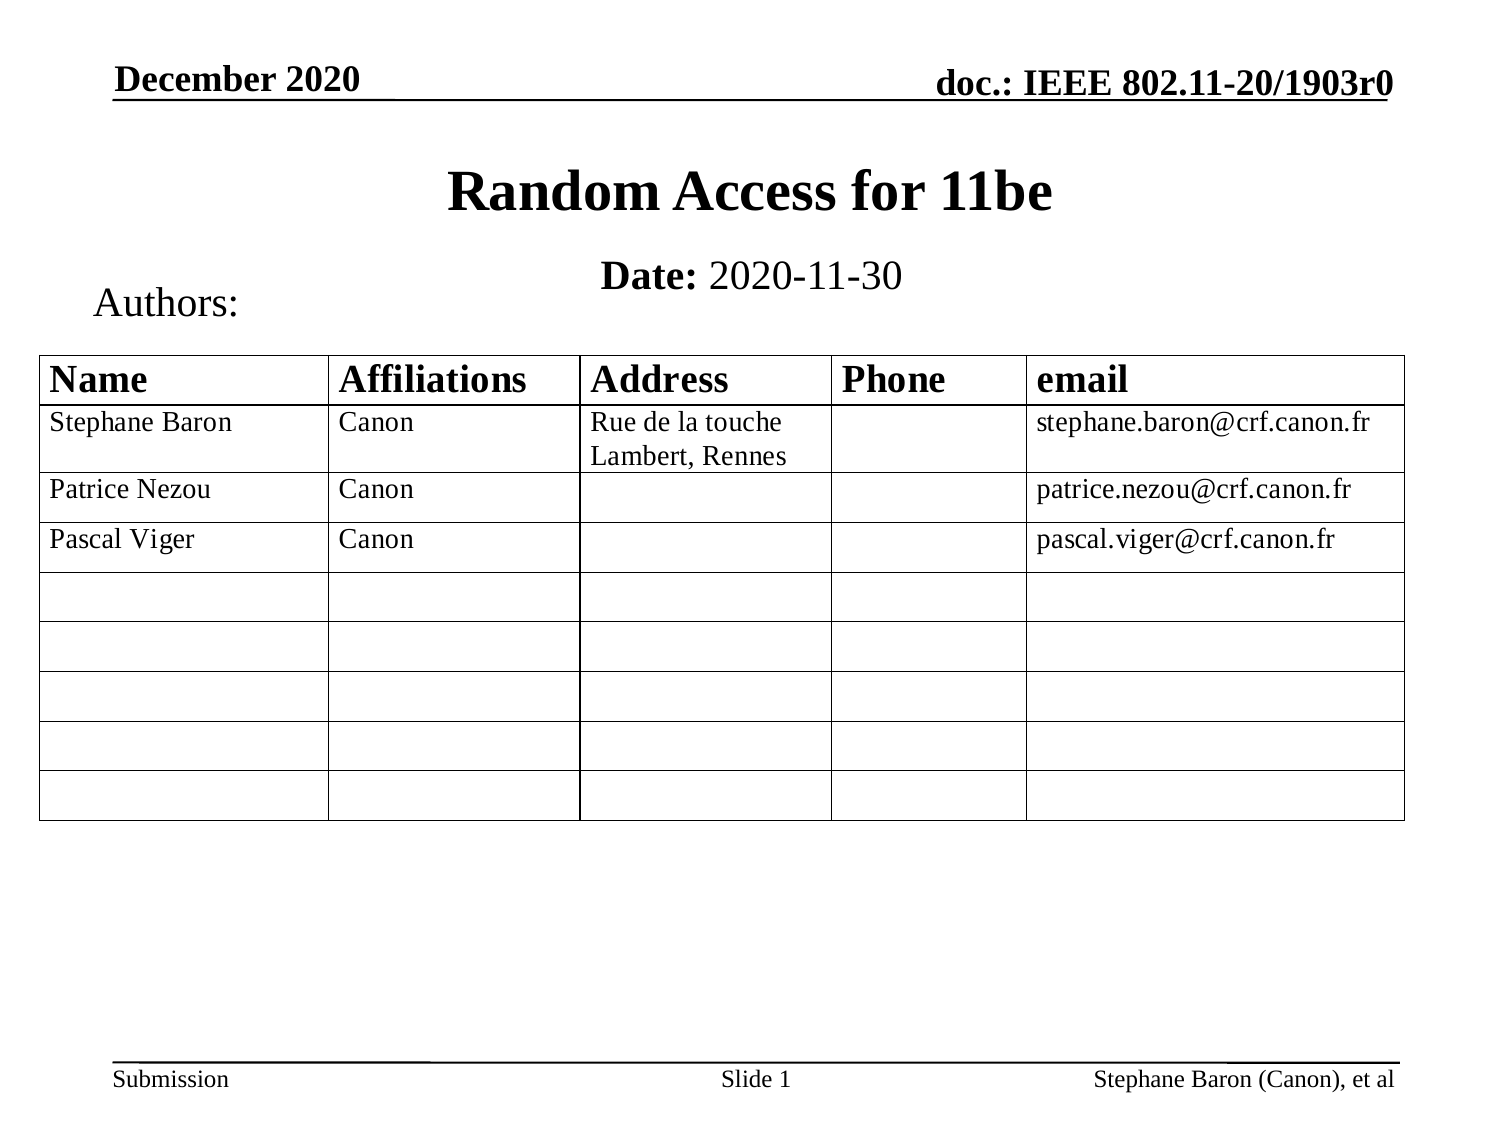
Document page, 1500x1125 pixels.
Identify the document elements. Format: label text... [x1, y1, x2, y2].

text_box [26, 354, 1471, 1052]
list Date: 2020-11-30 [114, 240, 1390, 306]
title Random Access for 11be [77, 137, 1423, 238]
slide_number Slide 1 [712, 1061, 800, 1123]
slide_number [114, 54, 423, 100]
footer Stephane Baron (Canon), et al [878, 1061, 1402, 1093]
text_box Authors: [77, 267, 316, 331]
